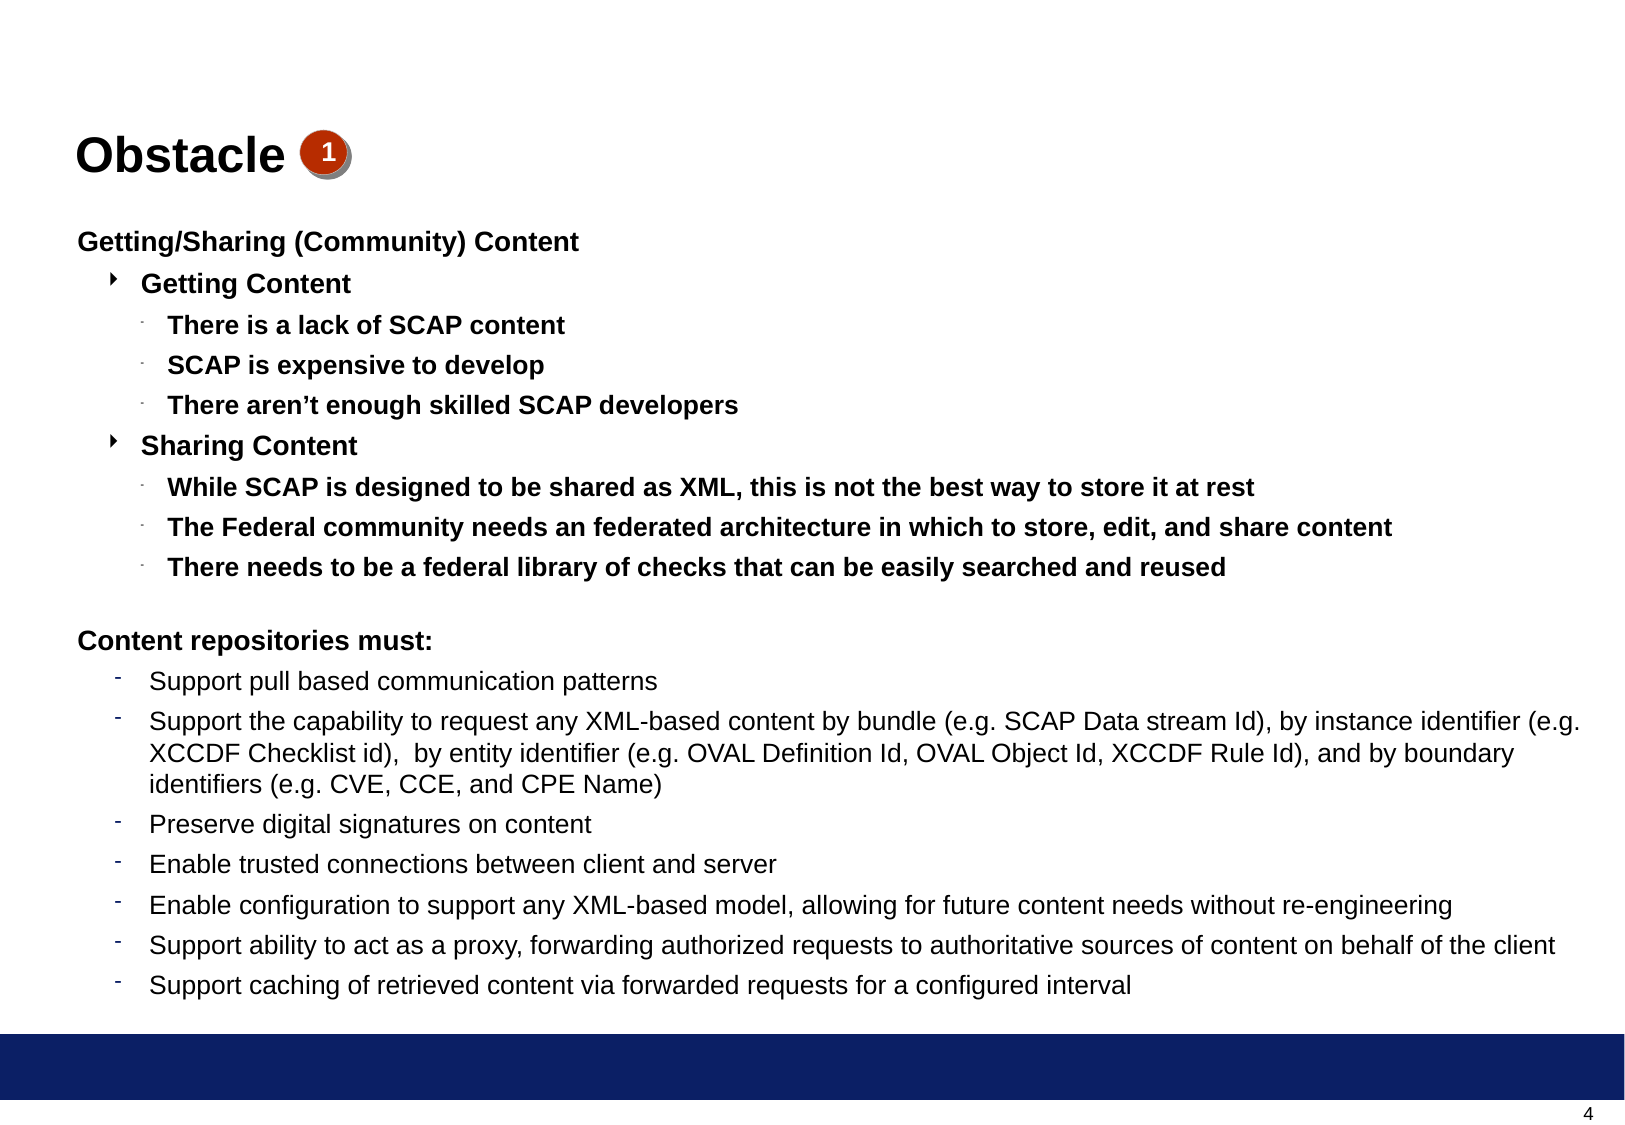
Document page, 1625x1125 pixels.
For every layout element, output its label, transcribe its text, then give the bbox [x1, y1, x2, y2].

picture [0, 1034, 1625, 1100]
list Getting/Sharing (Community) Content Getting Content There is a lack of SCAP content SCAP is expensive to develop There aren’t enough skilled SCAP developers Sharing Content While SCAP is designed to be shared as XML, this is not the best way to store it at rest The Federal community needs an federated architecture in which to store, edit, and share content There needs to be a federal library of checks that can be easily searched and reused Content repositories must: Support pull based communication patterns Support the capability to request any XML-based content by bundle (e.g. SCAP Data stream Id), by instance identifier (e.g. XCCDF Checklist id), by entity identifier (e.g. OVAL Definition Id, OVAL Object Id, XCCDF Rule Id), and by boundary identifiers (e.g. CVE, CCE, and CPE Name) Preserve digital signatures on content Enable trusted connections between client and server Enable configuration to support any XML-based model, allowing for future content needs without re-engineering Support ability to act as a proxy, forwarding authorized requests to authoritative sources of content on behalf of the client Support caching of retrieved content via forwarded requests for a configured interval [77, 223, 1590, 1021]
title Obstacle [74, 45, 1550, 184]
text_box 1 [299, 129, 348, 175]
